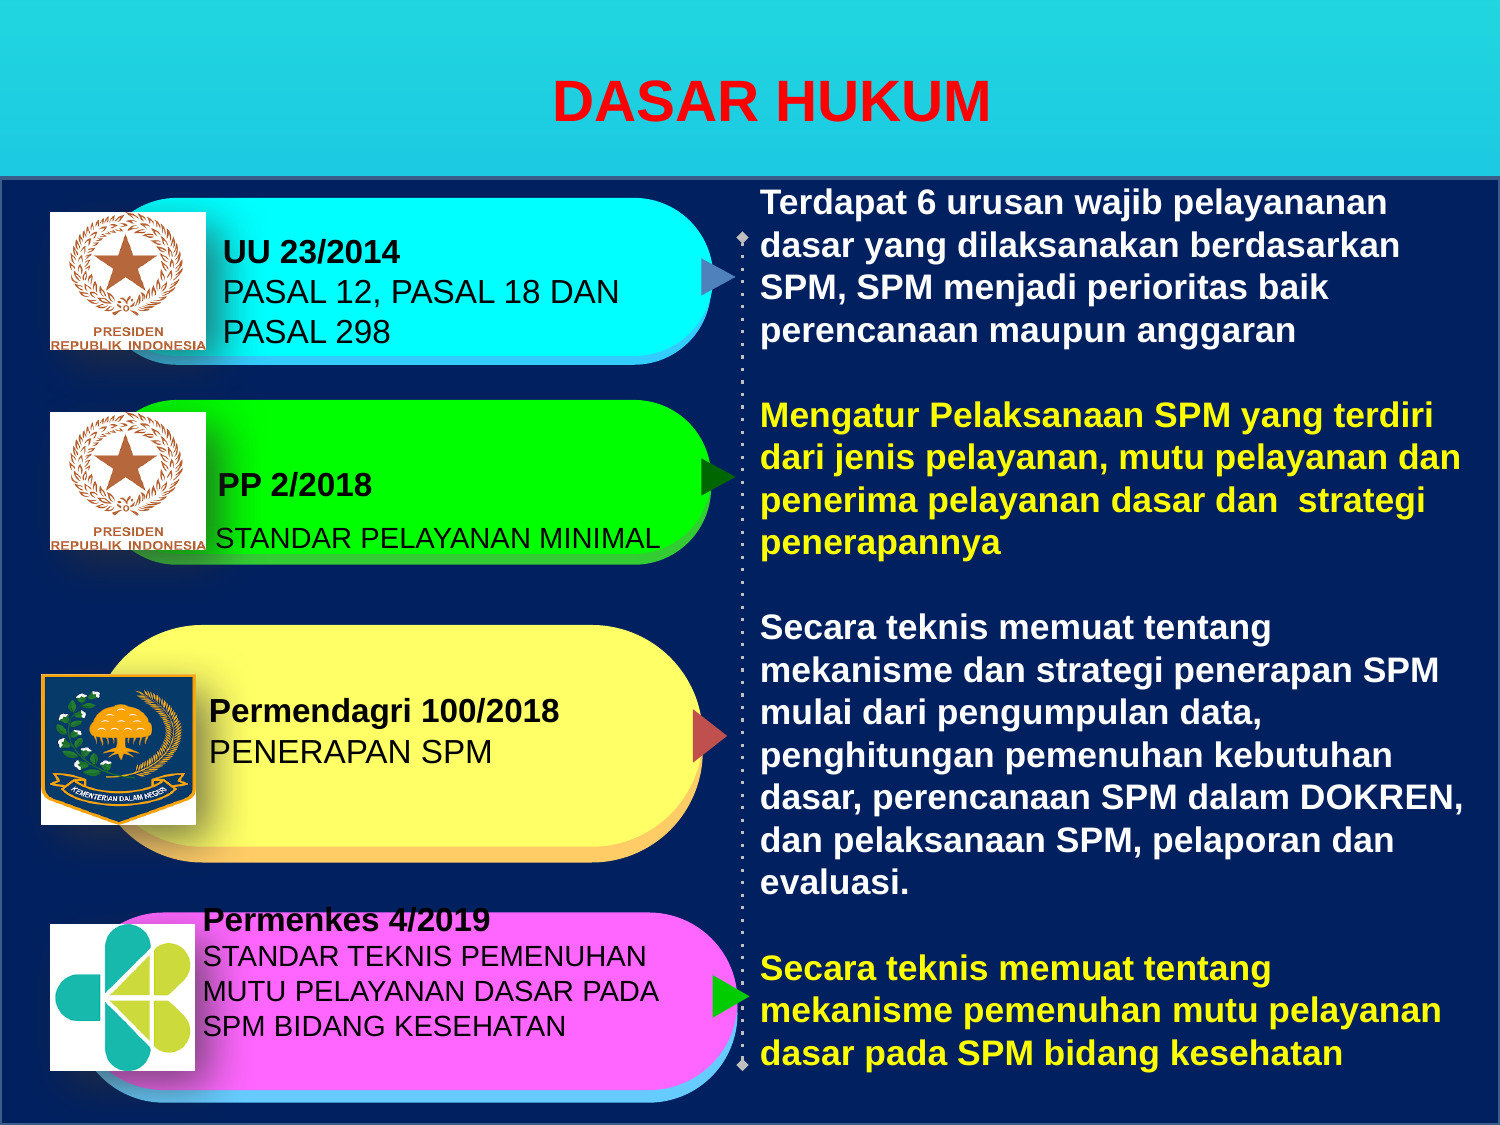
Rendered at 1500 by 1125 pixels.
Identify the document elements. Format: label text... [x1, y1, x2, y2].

picture [49, 412, 206, 551]
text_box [99, 399, 736, 566]
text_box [99, 199, 736, 366]
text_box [214, 462, 698, 555]
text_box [202, 897, 676, 1044]
picture [49, 212, 206, 351]
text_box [74, 912, 750, 1103]
picture [41, 674, 196, 826]
picture [49, 924, 195, 1072]
text_box [0, 178, 1500, 1125]
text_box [208, 688, 640, 771]
text_box DASAR HUKUM [44, 49, 1500, 156]
text_box Terdapat 6 urusan wajib pelayananan dasar yang dilaksanakan berdasarkan SPM, SPM menjadi perioritas baik perencanaan maupun anggaran Mengatur Pelaksanaan SPM yang terdiri dari jenis pelayanan, mutu pelayanan dan penerima pelayanan dasar dan strategi penerapannya Secara teknis memuat tentang mekanisme dan strategi penerapan SPM mulai dari pengumpulan data, penghitungan pemenuhan kebutuhan dasar, perencanaan SPM dalam DOKREN, dan pelaksanaan SPM, pelaporan dan evaluasi. Secara teknis memuat tentang mekanisme pemenuhan mutu pelayanan dasar pada SPM bidang kesehatan [760, 179, 1465, 1073]
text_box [91, 624, 728, 863]
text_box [222, 229, 671, 352]
